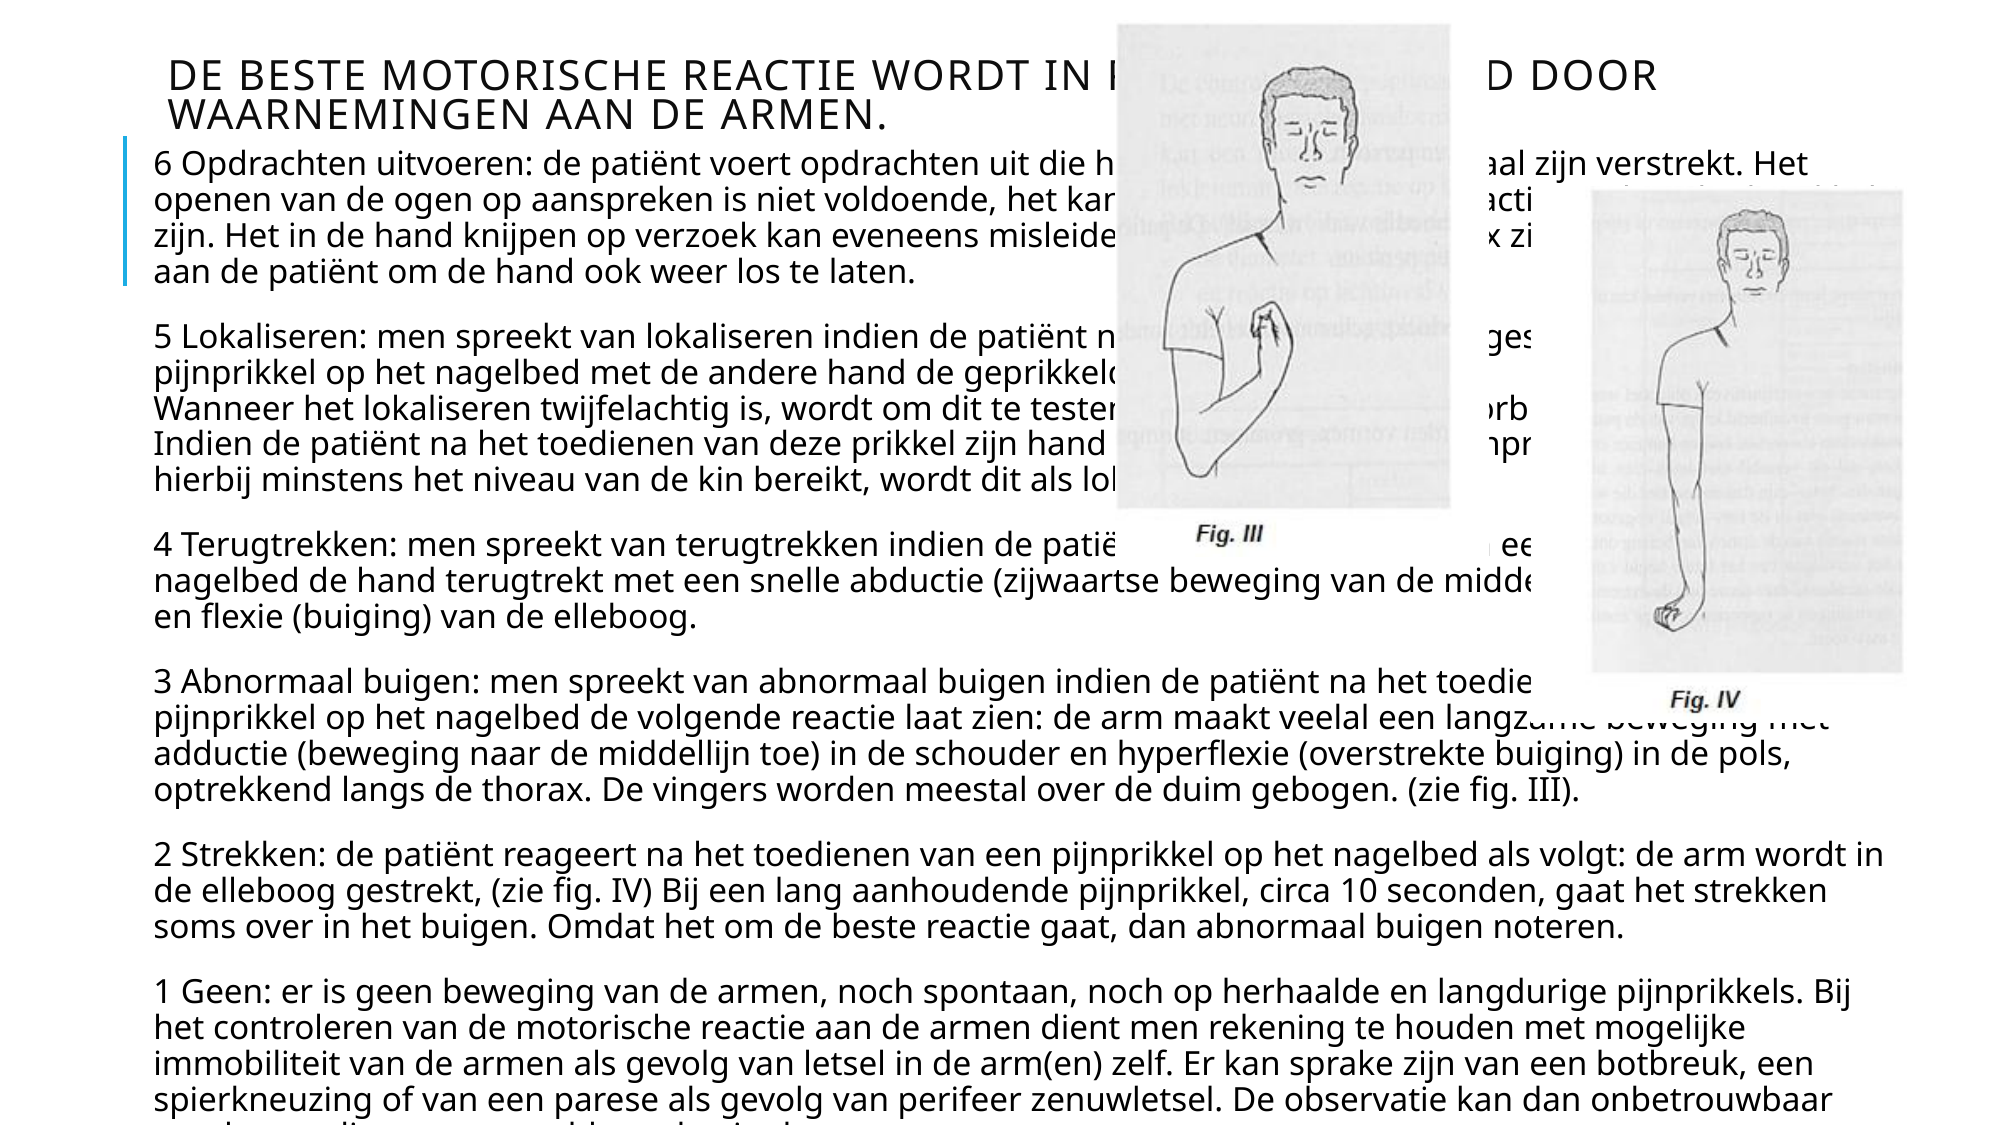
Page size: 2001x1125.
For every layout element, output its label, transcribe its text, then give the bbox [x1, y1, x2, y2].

picture [1114, 19, 1490, 557]
picture [1530, 186, 1907, 724]
list 6 Opdrachten uitvoeren: de patiënt voert opdrachten uit die hem verbaal of non-verbaal zijn verstrekt. Het openen van de ogen op aanspreken is niet voldoende, het kan ook een aspecifieke reactie op de geluidsprikkel zijn. Het in de hand knijpen op verzoek kan eveneens misleiden; dit kan een knijpreflex zijn. Vraag in dat geval aan de patiënt om de hand ook weer los te laten. 5 Lokaliseren: men spreekt van lokaliseren indien de patiënt na het toedienen van de gestandaardiseerde pijnprikkel op het nagelbed met de andere hand de geprikkelde hand bereikt. Wanneer het lokaliseren twijfelachtig is, wordt om dit te testen een pijnprikkel supra-orbitaal toegepast. Indien de patiënt na het toedienen van deze prikkel zijn hand in de richting van de pijnprikkel beweegt en hierbij minstens het niveau van de kin bereikt, wordt dit als lokaliseren aangemerkt. 4 Terugtrekken: men spreekt van terugtrekken indien de patiënt na het toedienen van een pijnprikkel op het nagelbed de hand terugtrekt met een snelle abductie (zijwaartse beweging van de middellijn af) in de schouder en flexie (buiging) van de elleboog. 3 Abnormaal buigen: men spreekt van abnormaal buigen indien de patiënt na het toedienen van een pijnprikkel op het nagelbed de volgende reactie laat zien: de arm maakt veelal een langzame beweging met adductie (beweging naar de middellijn toe) in de schouder en hyperflexie (overstrekte buiging) in de pols, optrekkend langs de thorax. De vingers worden meestal over de duim gebogen. (zie fig. III). 2 Strekken: de patiënt reageert na het toedienen van een pijnprikkel op het nagelbed als volgt: de arm wordt in de elleboog gestrekt, (zie fig. IV) Bij een lang aanhoudende pijnprikkel, circa 10 seconden, gaat het strekken soms over in het buigen. Omdat het om de beste reactie gaat, dan abnormaal buigen noteren. 1 Geen: er is geen beweging van de armen, noch spontaan, noch op herhaalde en langdurige pijnprikkels. Bij het controleren van de motorische reactie aan de armen dient men rekening te houden met mogelijke immobiliteit van de armen als gevolg van letsel in de arm(en) zelf. Er kan sprake zijn van een botbreuk, een spierkneuzing of van een parese als gevolg van perifeer zenuwletsel. De observatie kan dan onbetrouwbaar worden en dit moet vermeld worden in de rapportage. [130, 139, 1907, 975]
title De beste motorische reactie wordt in principe bepaald door waarnemingen aan de armen. [152, 0, 1985, 246]
